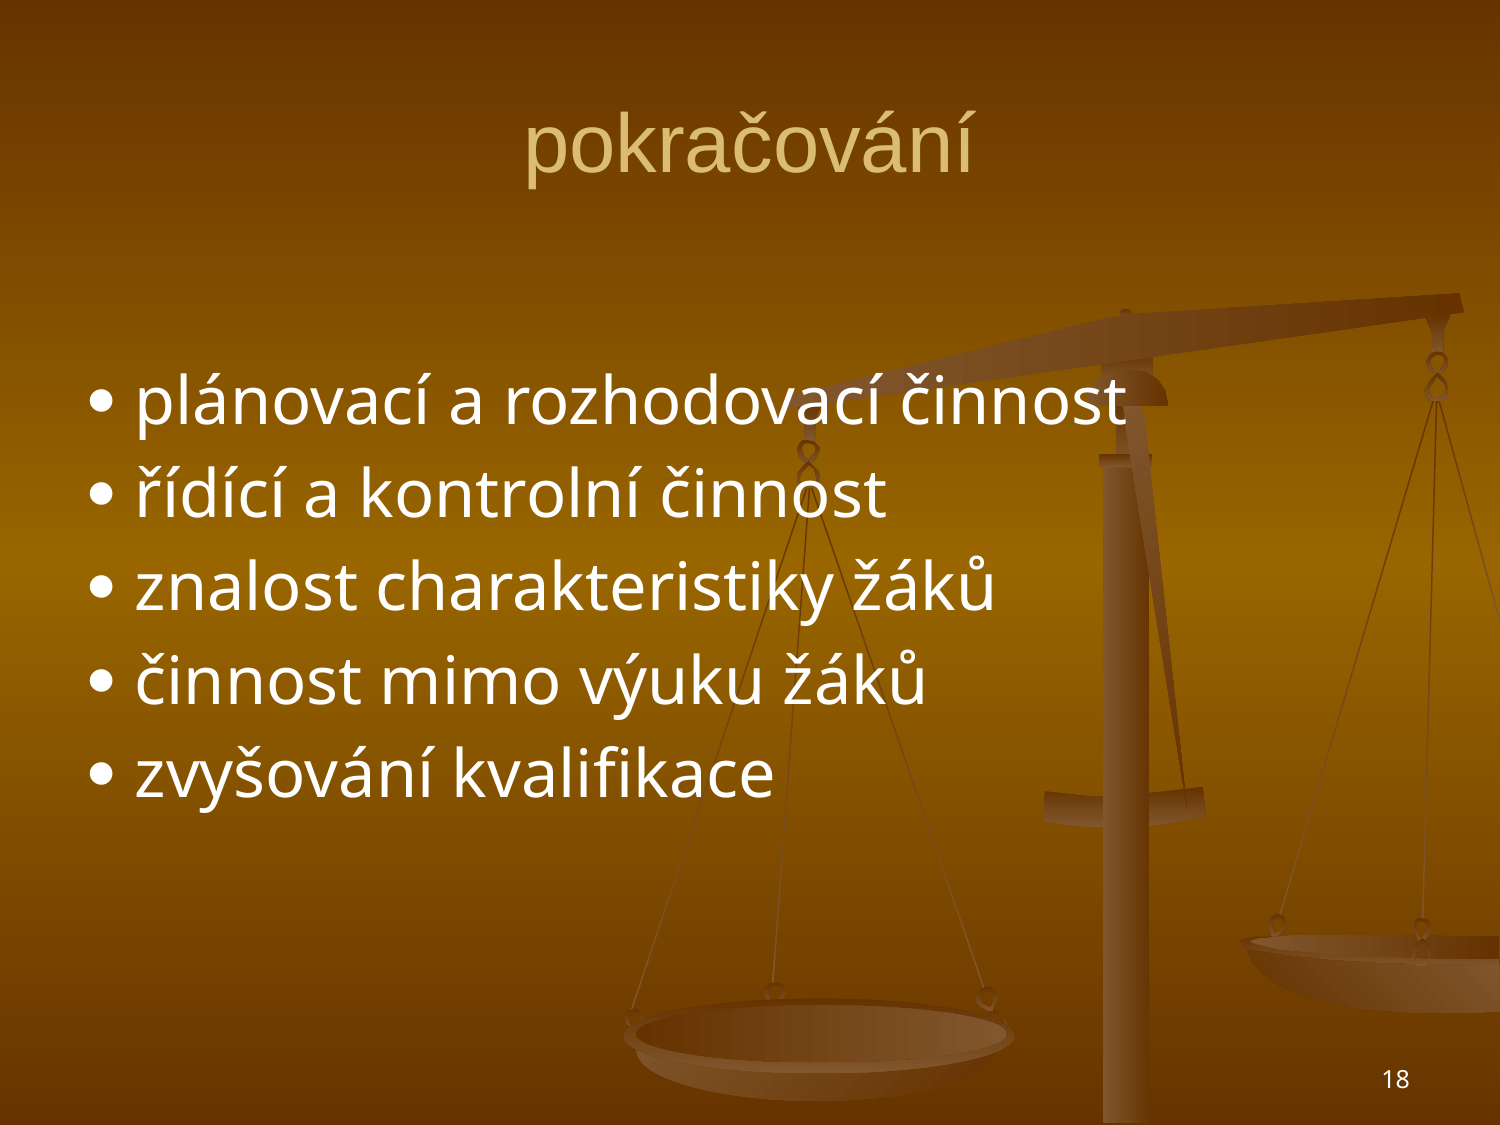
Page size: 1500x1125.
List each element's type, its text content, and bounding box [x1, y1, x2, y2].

list  plánovací a rozhodovací činnost  řídící a kontrolní činnost  znalost charakteristiky žáků  činnost mimo výuku žáků  zvyšování kvalifikace [74, 349, 1426, 1006]
title pokračování [74, 45, 1426, 234]
slide_number 18 [1074, 1029, 1426, 1106]
